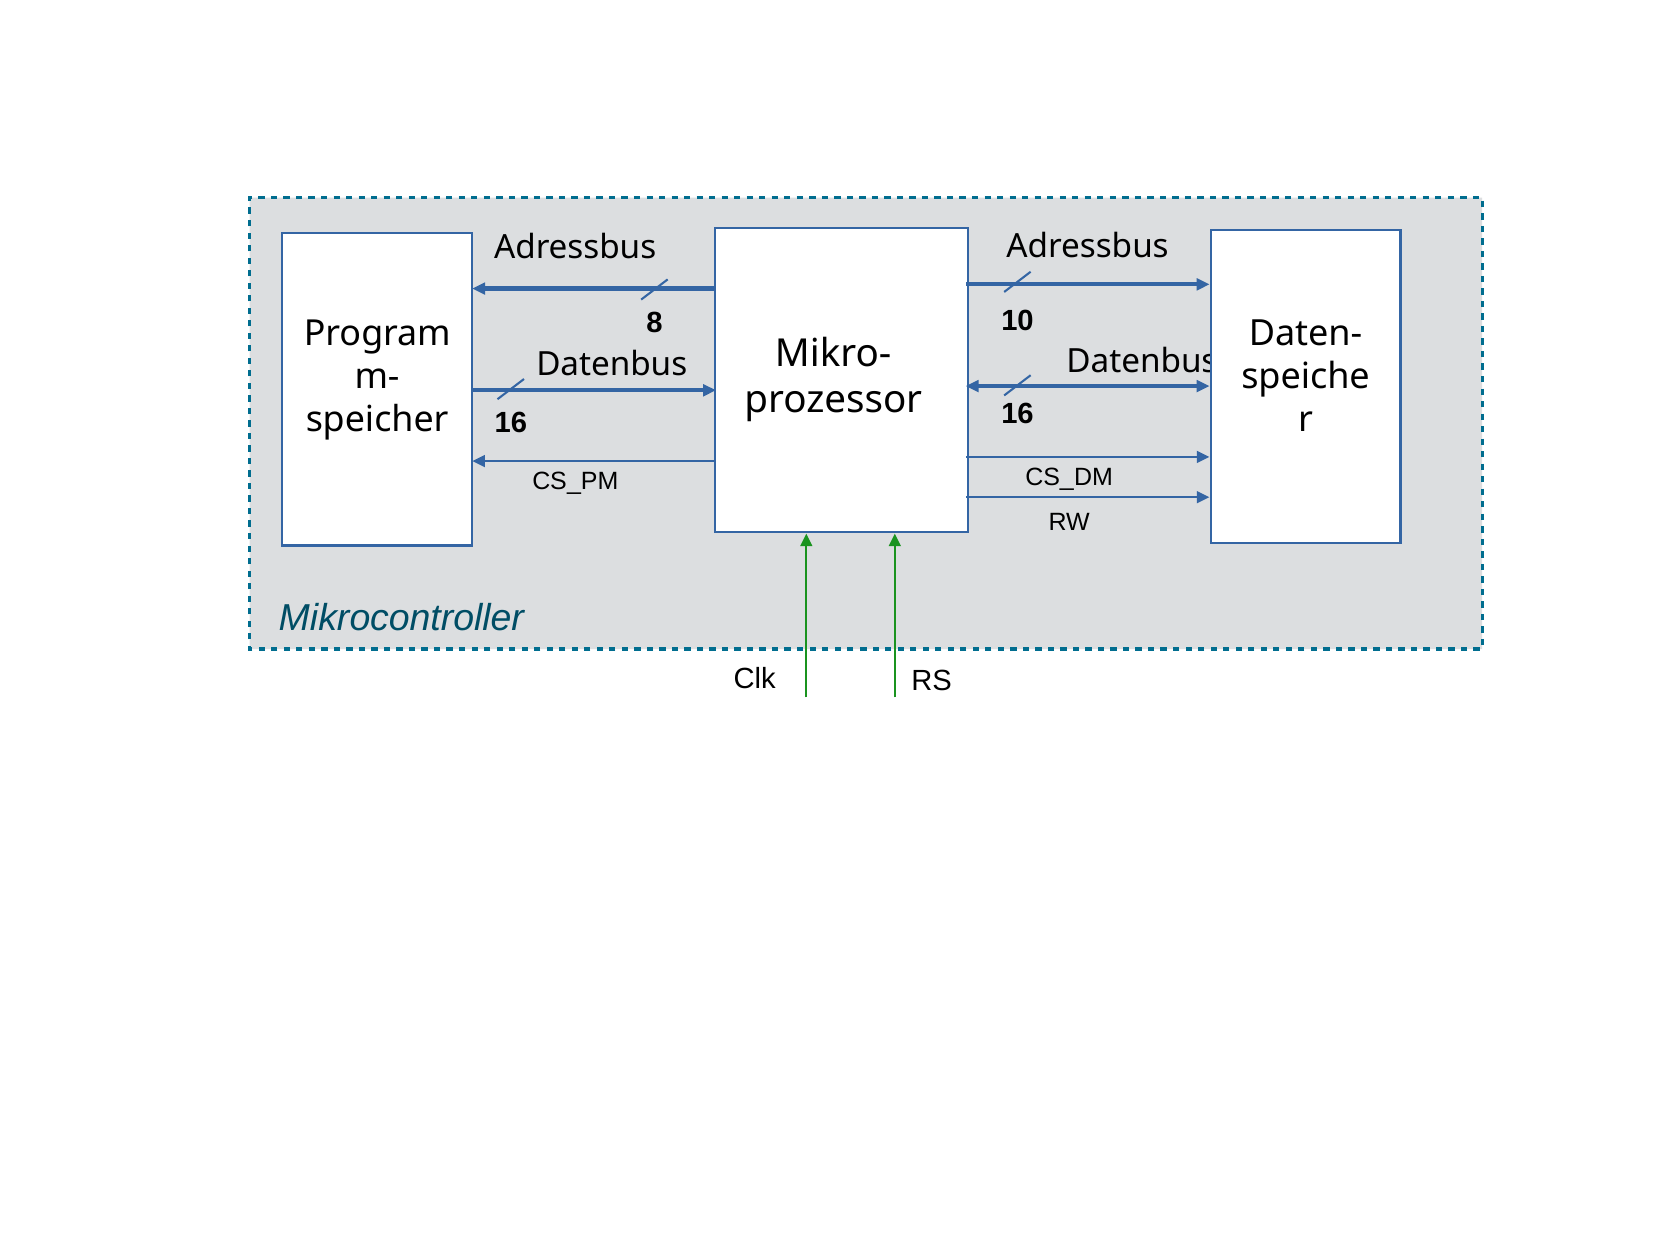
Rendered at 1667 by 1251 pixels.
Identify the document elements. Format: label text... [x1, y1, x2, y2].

text_box [966, 490, 1210, 504]
text_box Clk [664, 653, 846, 702]
text_box Datenbus [474, 336, 804, 387]
text_box [249, 197, 1483, 650]
text_box 16 [460, 397, 561, 445]
text_box [1160, 450, 1210, 464]
text_box 16 [967, 388, 1068, 436]
text_box [715, 228, 968, 533]
text_box [888, 533, 902, 698]
text_box [472, 454, 485, 467]
text_box [510, 384, 716, 397]
text_box CS_PM [484, 457, 667, 501]
text_box Daten- speicher [1230, 302, 1381, 446]
text_box 10 [967, 295, 1068, 343]
text_box [472, 282, 656, 295]
text_box [1210, 229, 1401, 543]
text_box RW [978, 498, 1160, 542]
text_box [1015, 278, 1210, 291]
text_box [800, 533, 813, 698]
text_box [282, 232, 473, 303]
text_box Adressbus [895, 218, 1280, 269]
text_box [966, 379, 1016, 393]
text_box Datenbus [949, 334, 1210, 384]
text_box RS [840, 654, 1023, 702]
text_box 8 [604, 296, 705, 345]
text_box Mikro-prozessor [737, 319, 930, 429]
text_box Programm- speicher [281, 303, 474, 446]
text_box [1017, 379, 1210, 393]
text_box Mikrocontroller [242, 567, 560, 664]
text_box CS_DM [978, 453, 1160, 497]
text_box [282, 446, 473, 546]
text_box Adressbus [383, 220, 768, 270]
